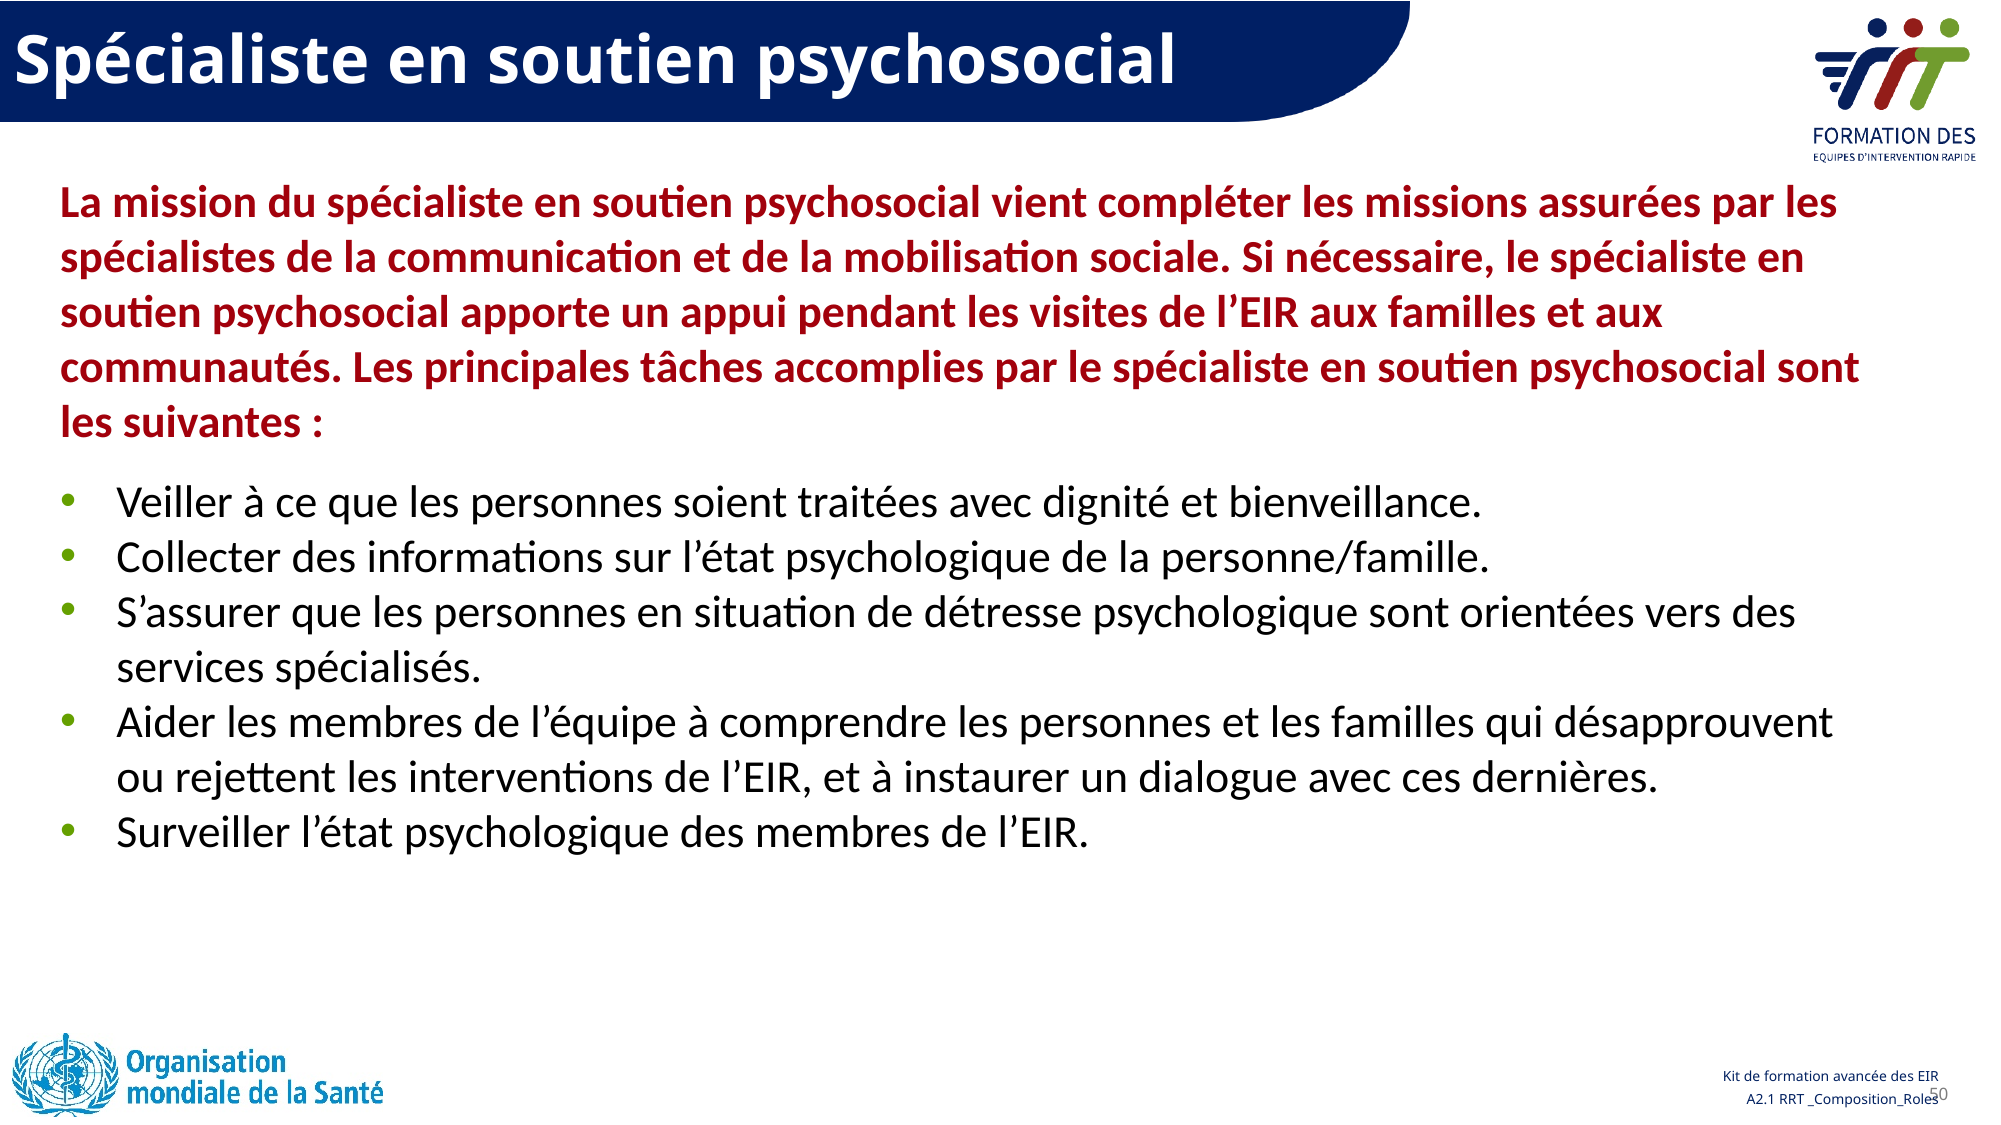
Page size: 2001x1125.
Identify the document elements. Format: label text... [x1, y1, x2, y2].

title Spécialiste en soutien psychosocial [0, 0, 1800, 55]
picture [0, 55, 1410, 122]
picture [1813, 17, 1976, 163]
picture [12, 1033, 383, 1117]
list La mission du spécialiste en soutien psychosocial vient compléter les missions assurées par les spécialistes de la communication et de la mobilisation sociale. Si nécessaire, le spécialiste en soutien psychosocial apporte un appui pendant les visites de l’EIR aux familles et aux communautés. Les principales tâches accomplies par le spécialiste en soutien psychosocial sont les suivantes : Veiller à ce que les personnes soient traitées avec dignité et bienveillance. Collecter des informations sur l’état psychologique de la personne/famille. S’assurer que les personnes en situation de détresse psychologique sont orientées vers des services spécialisés. Aider les membres de l’équipe à comprendre les personnes et les familles qui désapprouvent ou rejettent les interventions de l’EIR, et à instaurer un dialogue avec ces dernières. Surveiller l’état psychologique des membres de l’EIR. [57, 171, 1884, 887]
picture [374, 1090, 383, 1100]
